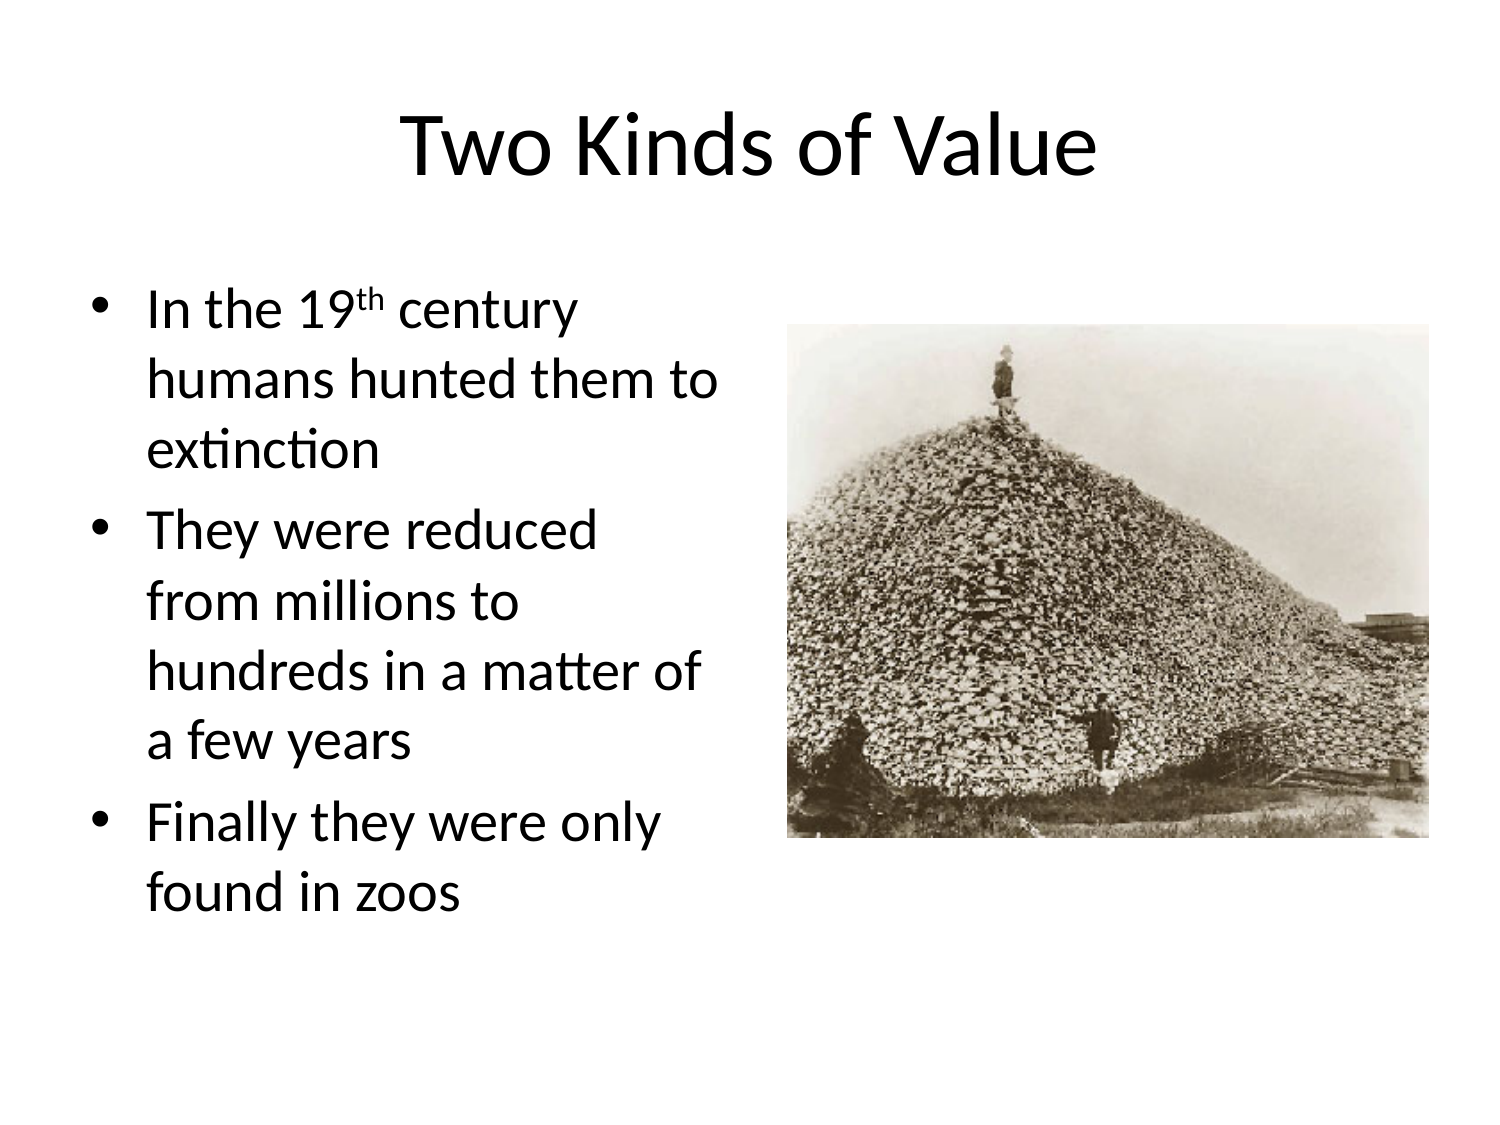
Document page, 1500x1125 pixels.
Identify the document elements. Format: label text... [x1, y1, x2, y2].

title Two Kinds of Value [75, 45, 1425, 233]
picture [787, 324, 1429, 838]
list In the 19th century humans hunted them to extinction They were reduced from millions to hundreds in a matter of a few years Finally they were only found in zoos [75, 262, 738, 1005]
